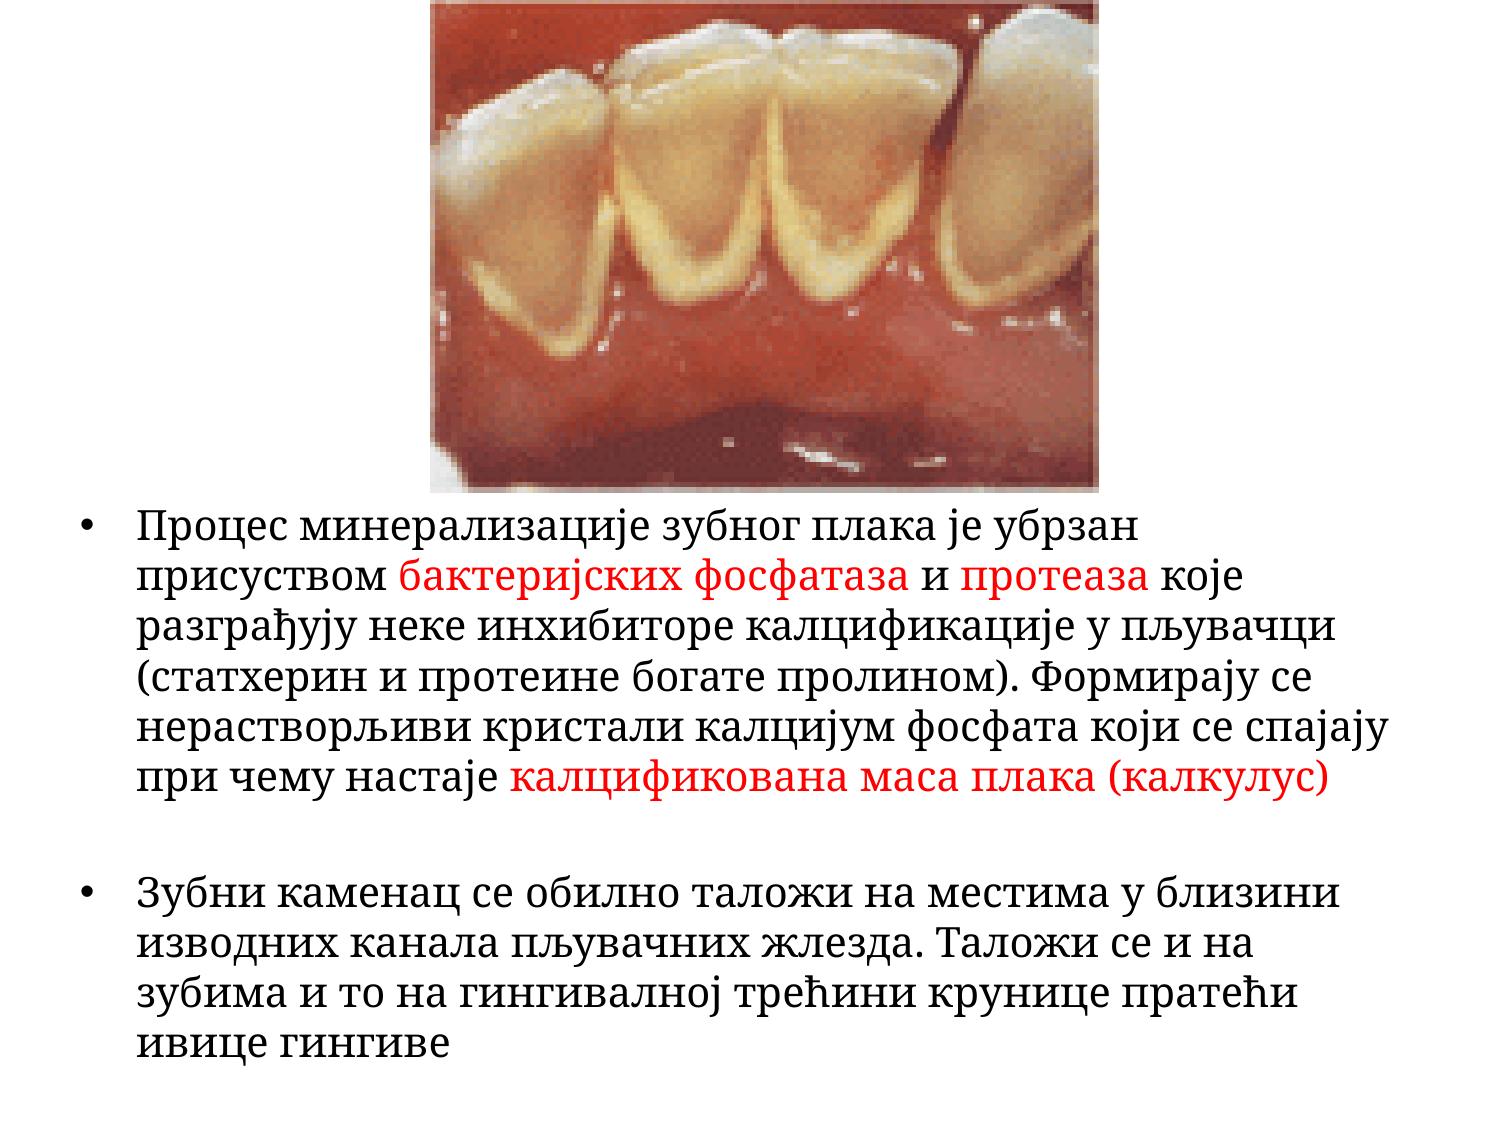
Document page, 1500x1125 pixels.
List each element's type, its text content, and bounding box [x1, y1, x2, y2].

list Процес минерализације зубног плака је убрзан присуством бактеријских фосфатаза и протеаза које разграђују неке инхибиторе калцификације у пљувачци (статхерин и протеине богате пролином). Формирају се нерастворљиви кристали калцијум фосфата који се спајају при чему настаје калцификована маса плака (калкулус) Зубни каменац се обилно таложи на местима у близини изводних канала пљувачних жлезда. Таложи се и на зубима и то на гингивалној трећини крунице пратећи ивице гингиве [64, 491, 1416, 1095]
picture [430, 0, 1099, 493]
